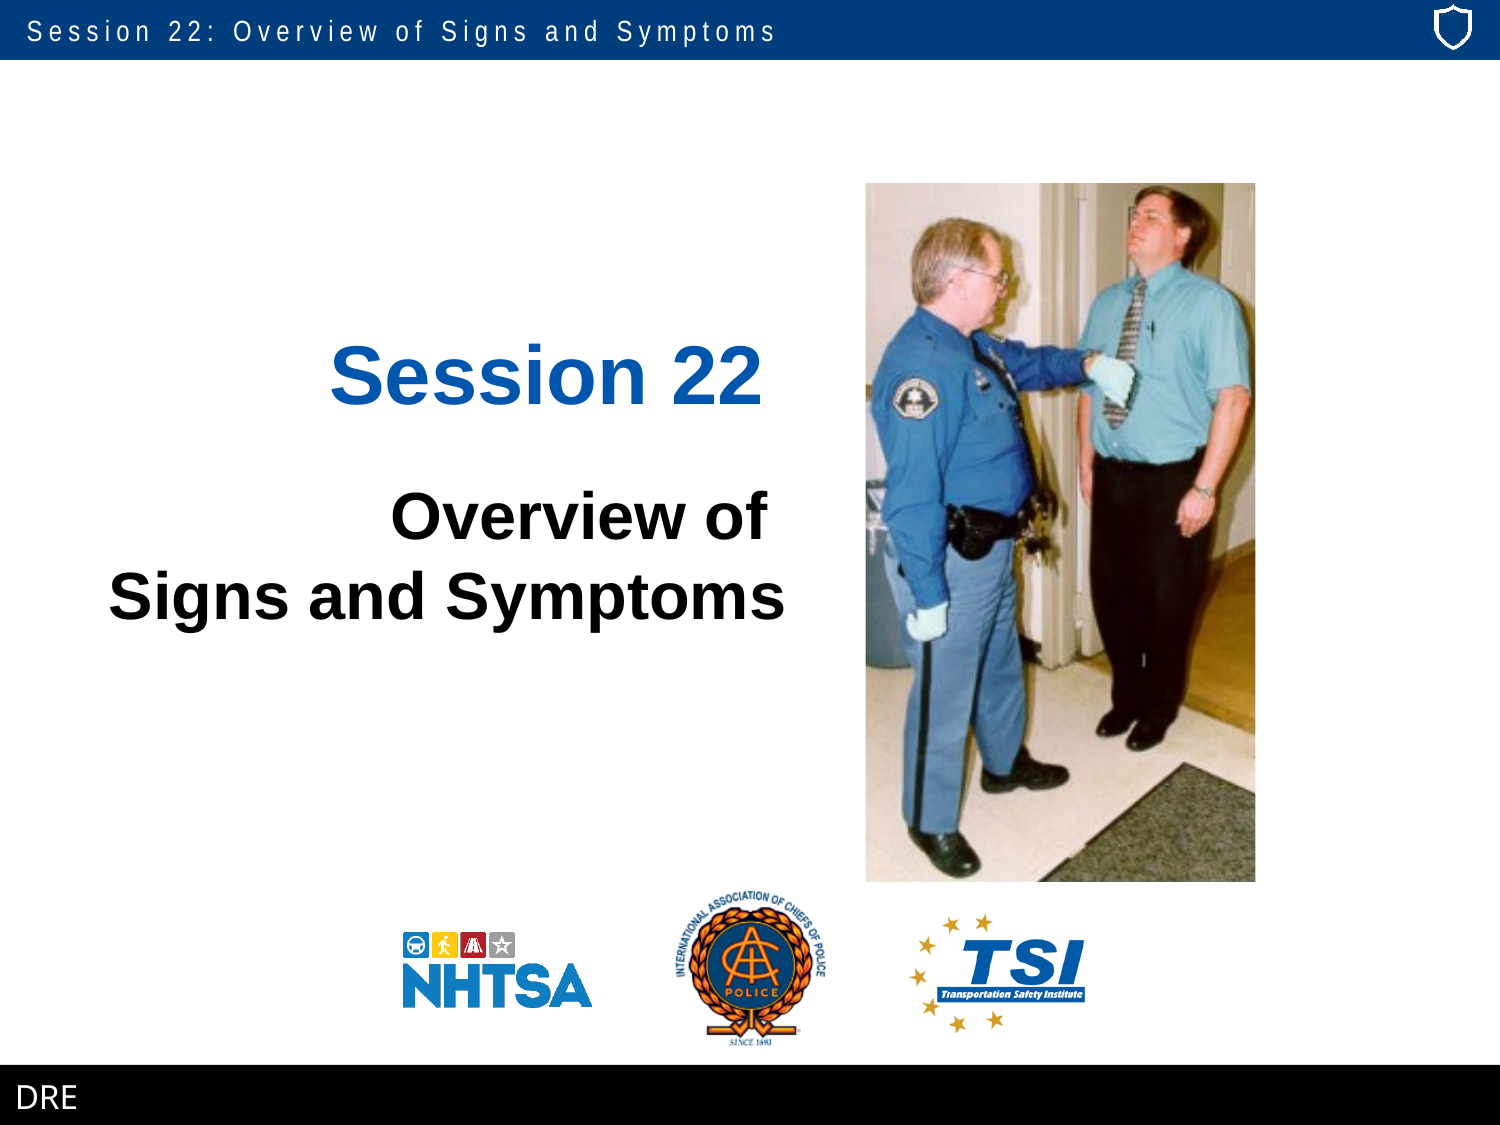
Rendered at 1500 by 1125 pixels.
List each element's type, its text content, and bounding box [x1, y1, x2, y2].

text_box Overview of Signs and Symptoms [27, 465, 802, 754]
picture [1434, 4, 1472, 50]
text_box Session 22 [204, 301, 788, 442]
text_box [403, 882, 1097, 1059]
picture [865, 183, 1256, 882]
